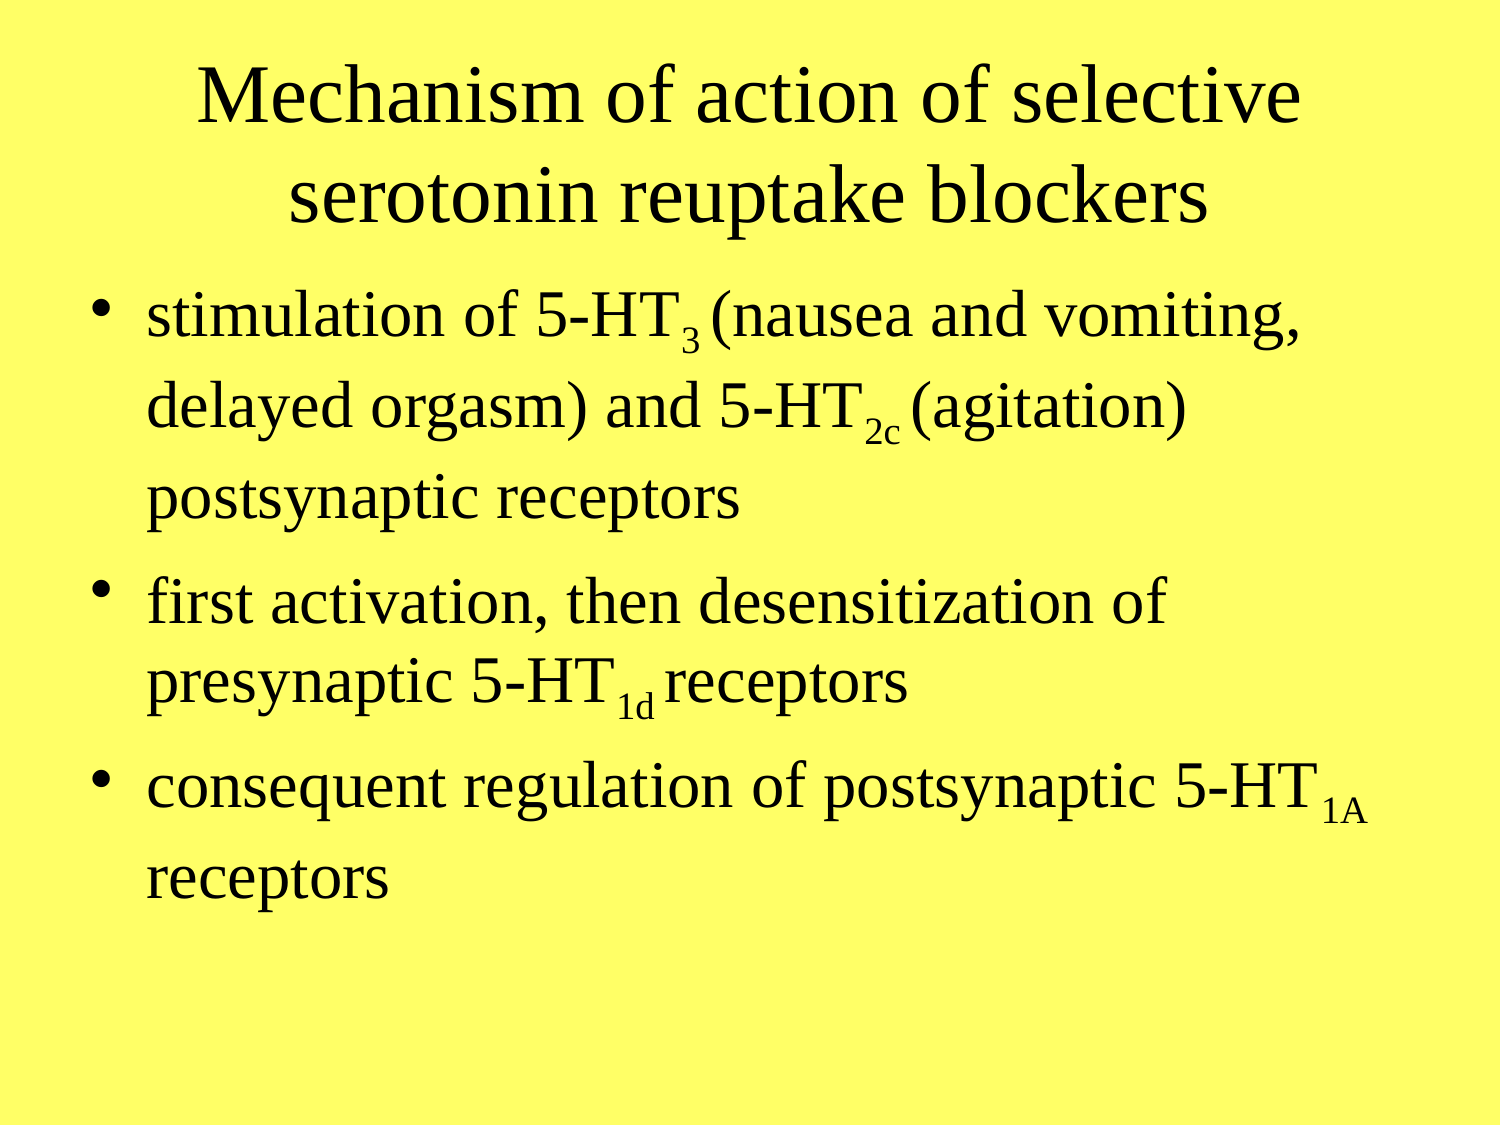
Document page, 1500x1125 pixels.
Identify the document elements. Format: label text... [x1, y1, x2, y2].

list stimulation of 5-HT3 (nausea and vomiting, delayed orgasm) and 5-HT2c (agitation) postsynaptic receptors first activation, then desensitization of presynaptic 5-HT1d receptors consequent regulation of postsynaptic 5-HT1A receptors [75, 262, 1425, 1005]
title Mechanism of action of selective serotonin reuptake blockers [75, 45, 1425, 233]
